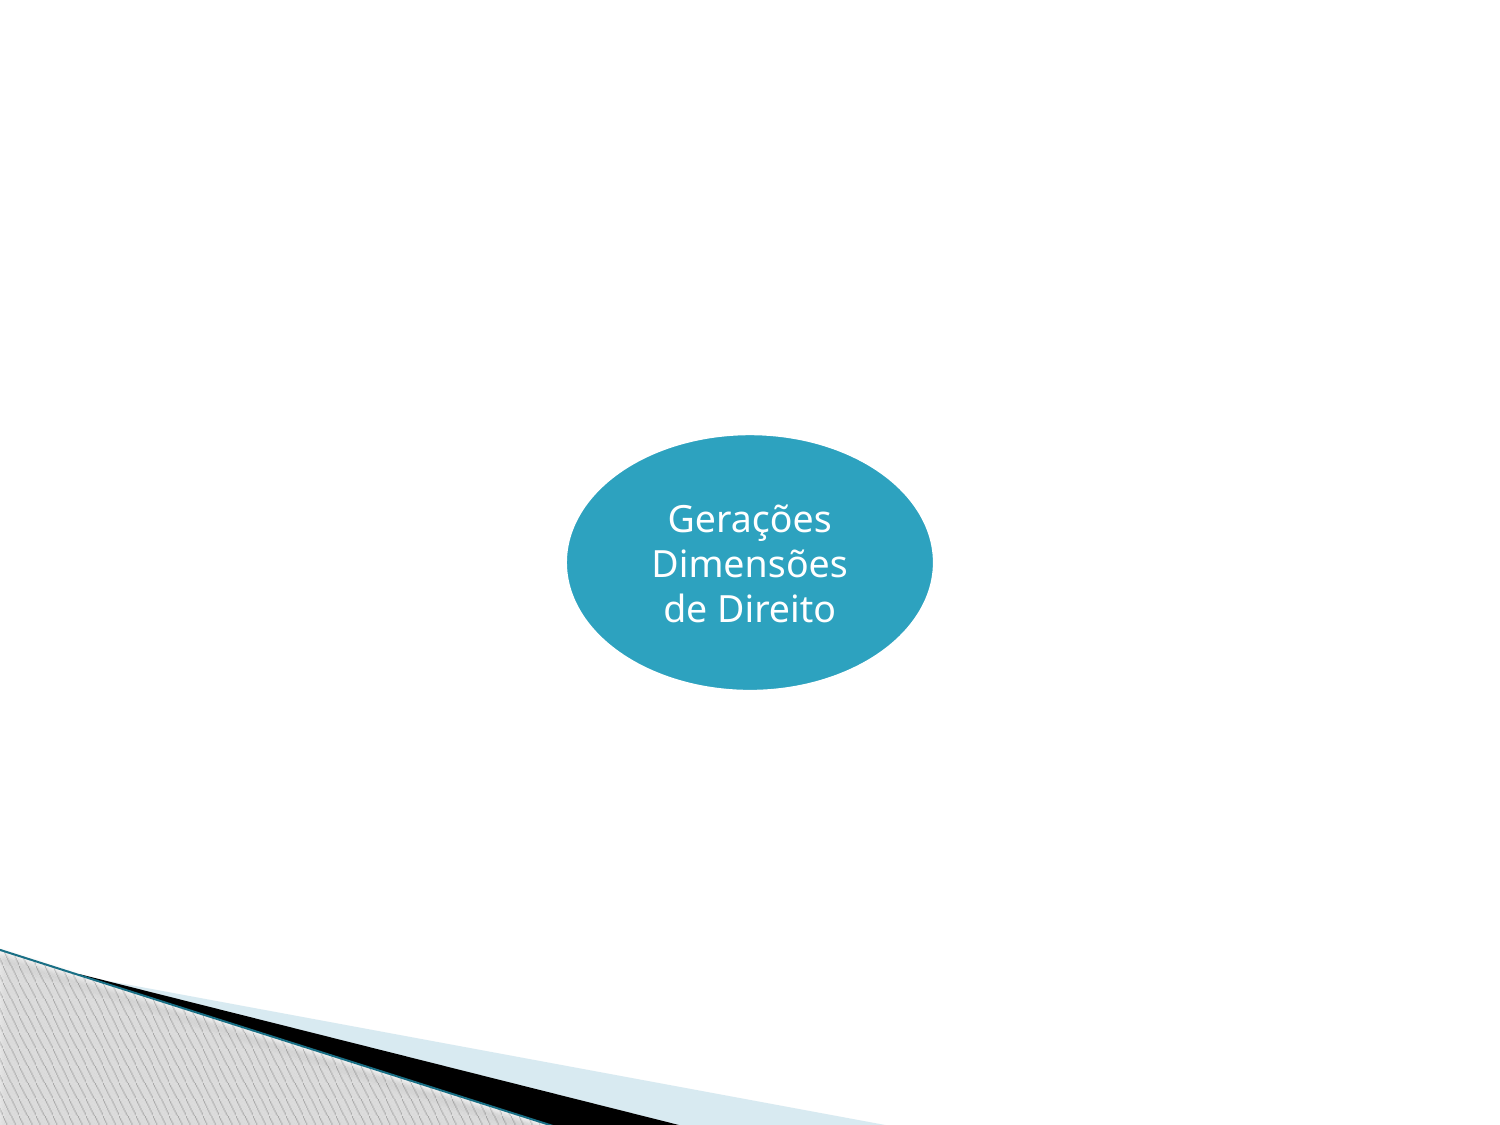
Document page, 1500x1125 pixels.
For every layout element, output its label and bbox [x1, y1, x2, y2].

list [0, 34, 1500, 1091]
